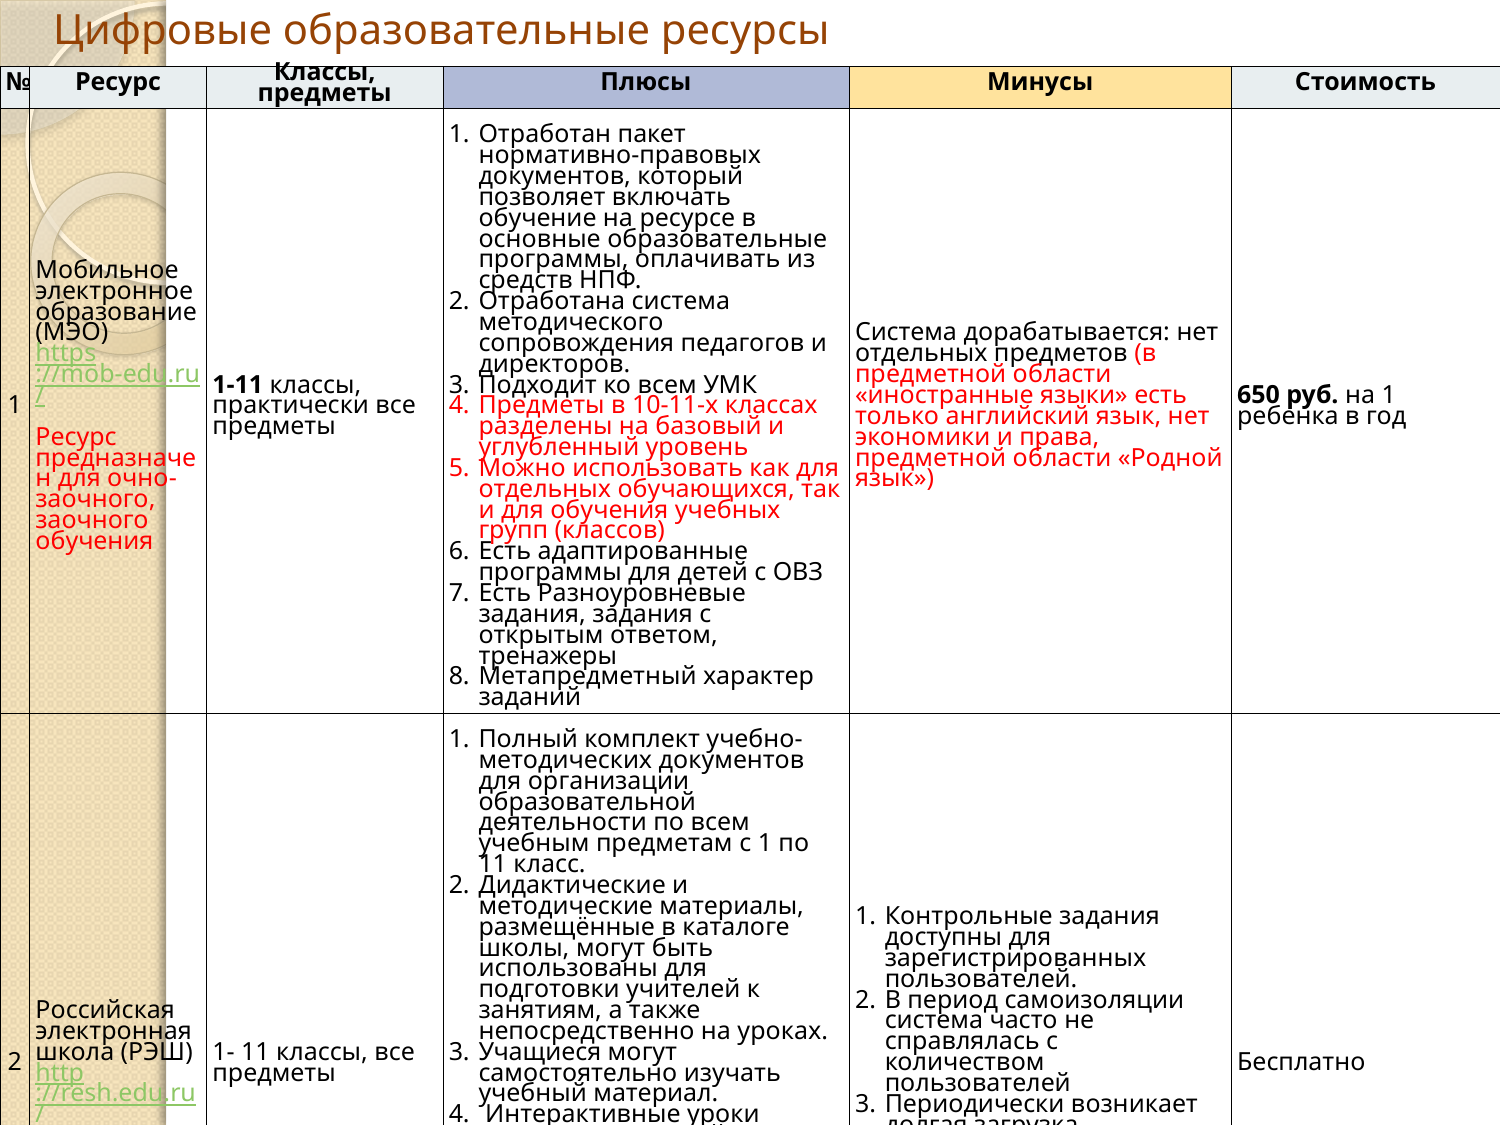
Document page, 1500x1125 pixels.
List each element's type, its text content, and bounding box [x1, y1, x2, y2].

table_cell 2 [1, 714, 29, 1125]
table_header Ресурс [30, 67, 206, 108]
table_cell 1- 11 классы, все предметы [207, 714, 443, 1125]
table_cell Бесплатно [1232, 714, 1500, 1125]
table_cell Мобильное электронное образование (МЭО) https://mob-edu.ru/ Ресурс предназначен для очно-заочного, заочного обучения [30, 109, 206, 713]
table_cell Контрольные задания доступны для зарегистрированных пользователей. В период самоизоляции система часто не справлялась с количеством пользователей Периодически возникает долгая загрузка видеоуроков – пользователю нужен только высокоскоростной интернет [850, 714, 1231, 1125]
table_header № [1, 67, 29, 108]
table_cell 1 [1, 109, 29, 713]
table_header Плюсы [444, 67, 849, 108]
table_cell Российская электронная школа (РЭШ) http://resh.edu.ru/ [30, 714, 206, 1125]
table_cell 1-11 классы, практически все предметы [207, 109, 443, 713]
table_header Стоимость [1232, 67, 1500, 108]
title Цифровые образовательные ресурсы [38, 1, 1333, 55]
table_cell 650 руб. на 1 ребенка в год [1232, 109, 1500, 713]
table_header Минусы [850, 67, 1231, 108]
table_cell Система дорабатывается: нет отдельных предметов (в предметной области «иностранные языки» есть только английский язык, нет экономики и права, предметной области «Родной язык») [850, 109, 1231, 713]
table_header Классы, предметы [207, 67, 443, 108]
table_cell Отработан пакет нормативно-правовых документов, который позволяет включать обучение на ресурсе в основные образовательные программы, оплачивать из средств НПФ. Отработана система методического сопровождения педагогов и директоров. Подходит ко всем УМК Предметы в 10-11-х классах разделены на базовый и углубленный уровень Можно использовать как для отдельных обучающихся, так и для обучения учебных групп (классов) Есть адаптированные программы для детей с ОВЗ Есть Разноуровневые задания, задания с открытым ответом, тренажеры Метапредметный характер заданий [444, 109, 849, 713]
table_cell Полный комплект учебно-методических документов для организации образовательной деятельности по всем учебным предметам с 1 по 11 класс. Дидактические и методические материалы, размещённые в каталоге школы, могут быть использованы для подготовки учителей к занятиям, а также непосредственно на уроках. Учащиеся могут самостоятельно изучать учебный материал. Интерактивные уроки включают короткий видеоролик с лекцией учителя, задачи и упражнения для закрепления полученных знаний и отработки навыков, а также проверочные задания для контроля усвоения материала. Упражнения и задачи можно проходить неограниченное количество раз, они не предполагают оценивания. [444, 714, 849, 1125]
